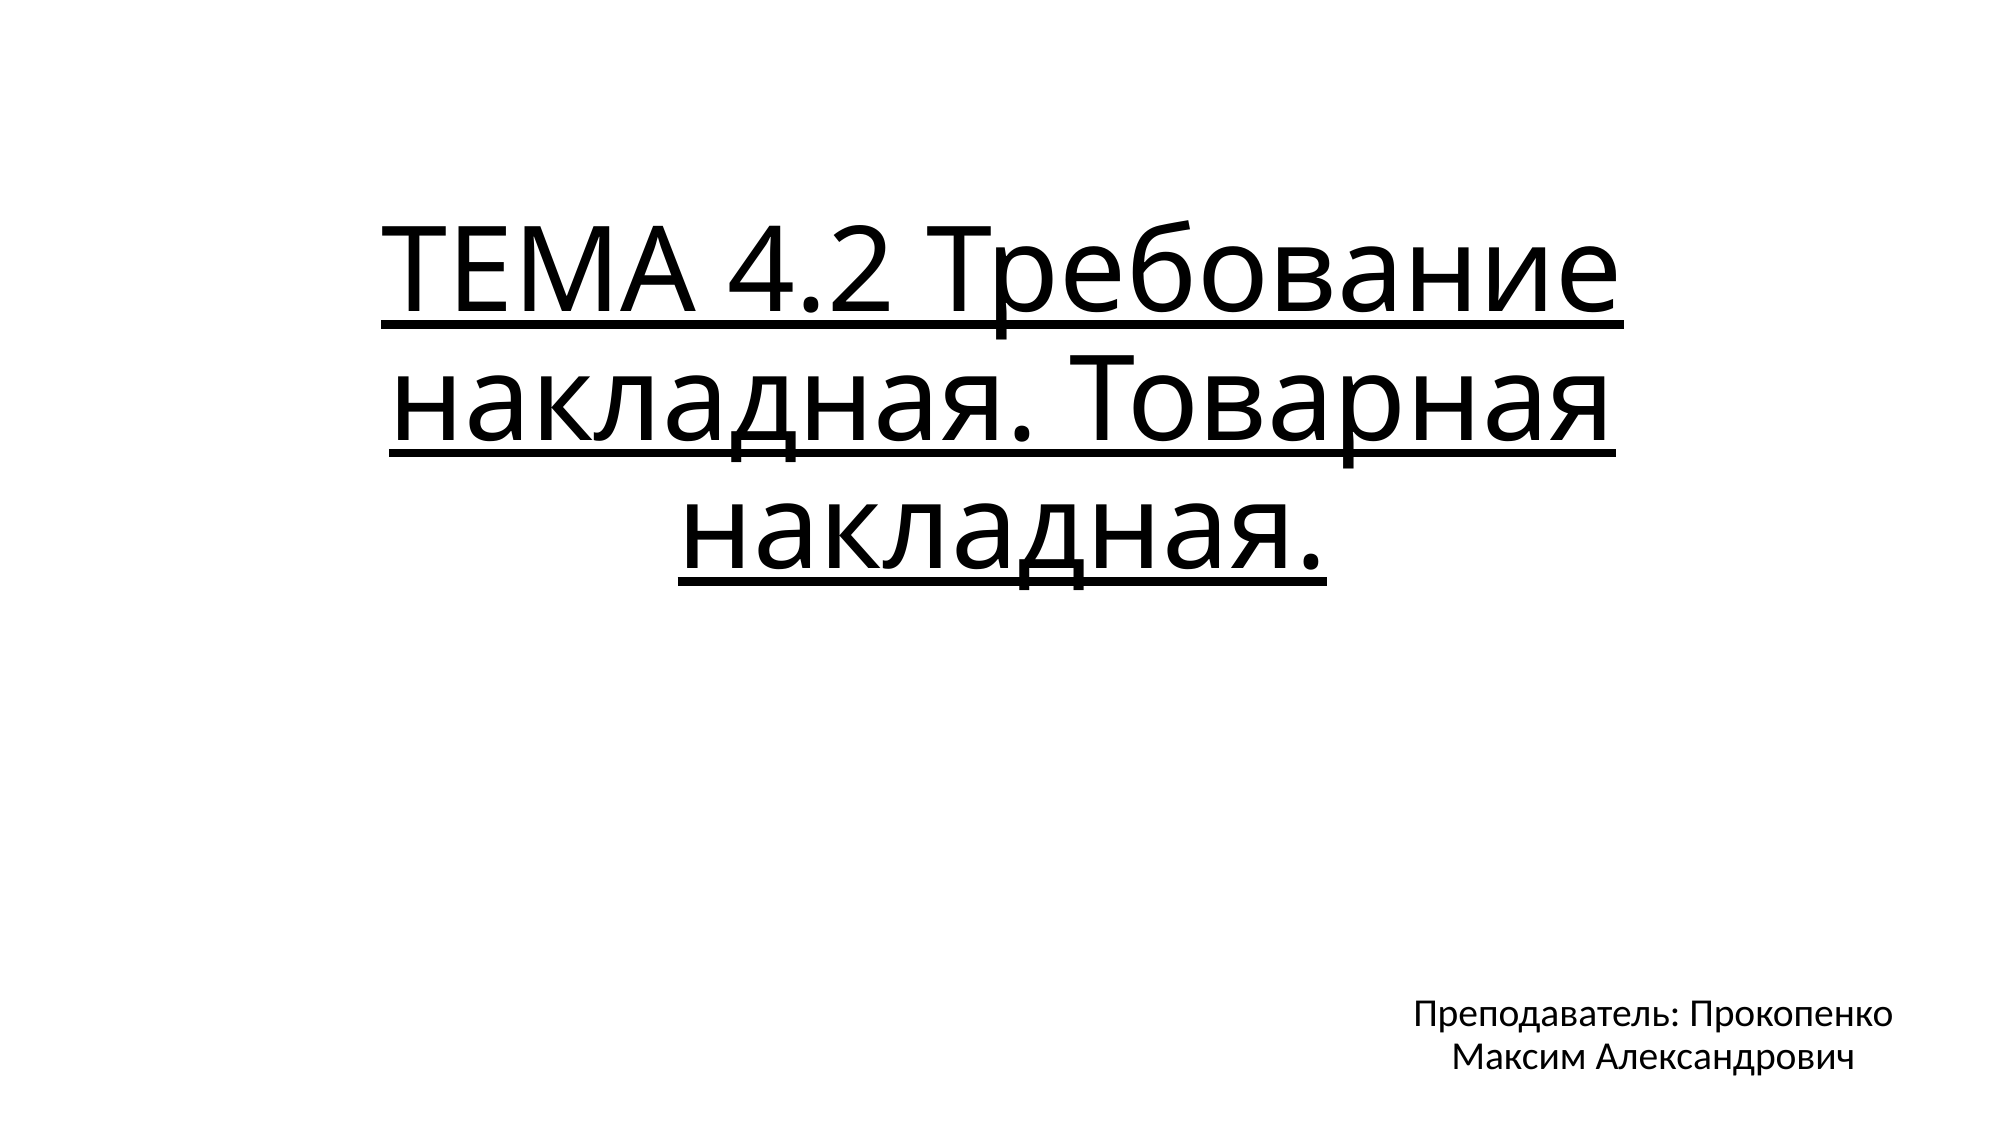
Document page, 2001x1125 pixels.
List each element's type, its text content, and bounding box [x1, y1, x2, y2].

subtitle Преподаватель: Прокопенко Максим Александрович [1342, 985, 1965, 1088]
title ТЕМА 4.2 Требование накладная. Товарная накладная. [252, 196, 1753, 744]
